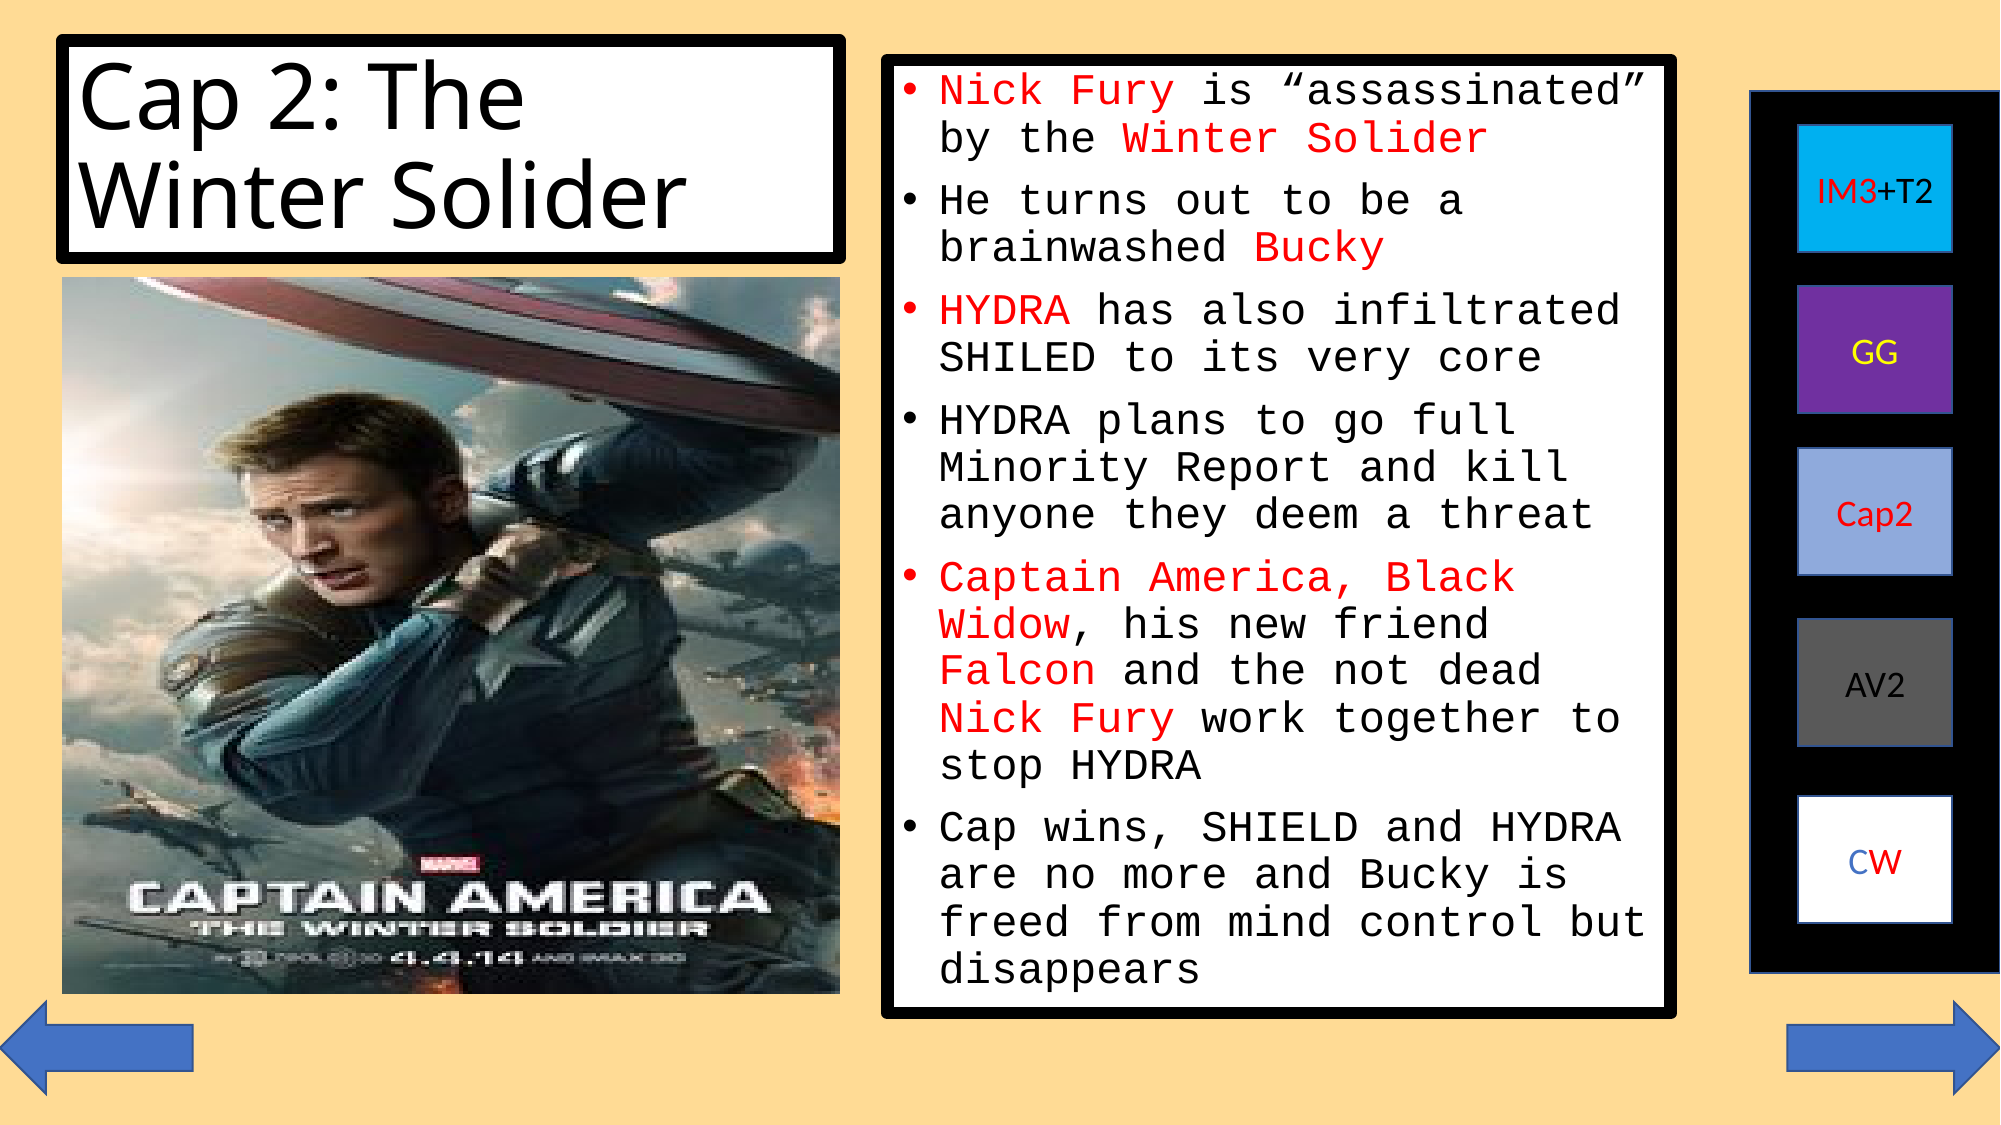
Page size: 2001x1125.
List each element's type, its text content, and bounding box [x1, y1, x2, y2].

text_box CW [1797, 795, 1953, 924]
text_box Cap2 [1797, 447, 1953, 576]
picture [62, 277, 840, 994]
text_box GG [1797, 285, 1953, 414]
text_box [1749, 90, 2000, 974]
text_box [1786, 999, 2000, 1097]
list Nick Fury is “assassinated” by the Winter Solider He turns out to be a brainwashed Bucky HYDRA has also infiltrated SHILED to its very core HYDRA plans to go full Minority Report and kill anyone they deem a threat Captain America, Black Widow, his new friend Falcon and the not dead Nick Fury work together to stop HYDRA Cap wins, SHIELD and HYDRA are no more and Bucky is freed from mind control but disappears [887, 59, 1671, 1014]
title Cap 2: The Winter Solider [62, 40, 840, 259]
text_box [0, 999, 194, 1097]
text_box AV2 [1797, 618, 1953, 747]
text_box IM3+T2 [1797, 124, 1953, 253]
